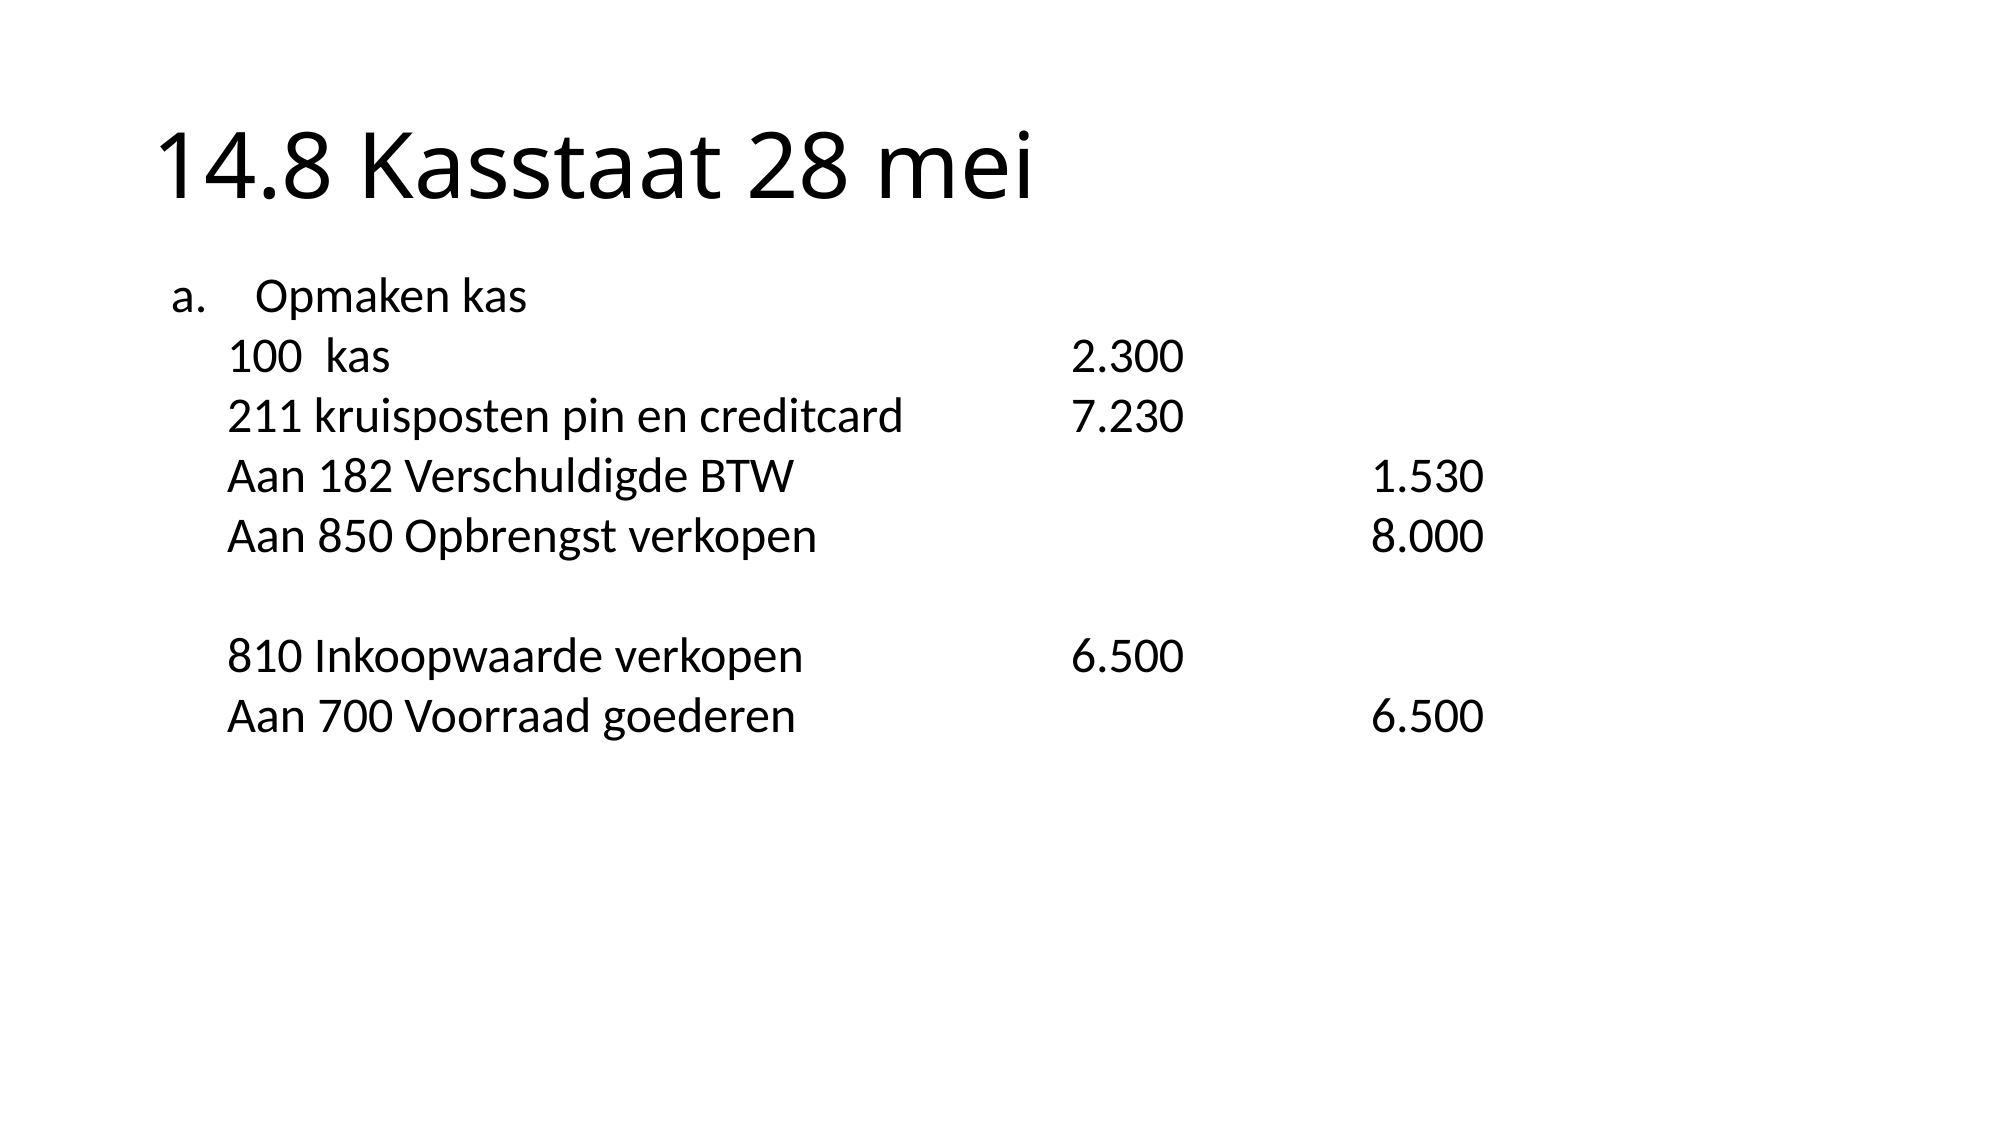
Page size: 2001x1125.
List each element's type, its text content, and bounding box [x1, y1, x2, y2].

text_box Opmaken kas 100 kas 2.300 211 kruisposten pin en creditcard 7.230 Aan 182 Verschuldigde BTW 1.530 Aan 850 Opbrengst verkopen 8.000 810 Inkoopwaarde verkopen 6.500 Aan 700 Voorraad goederen 6.500 [156, 255, 1817, 810]
title 14.8 Kasstaat 28 mei [137, 59, 1863, 278]
